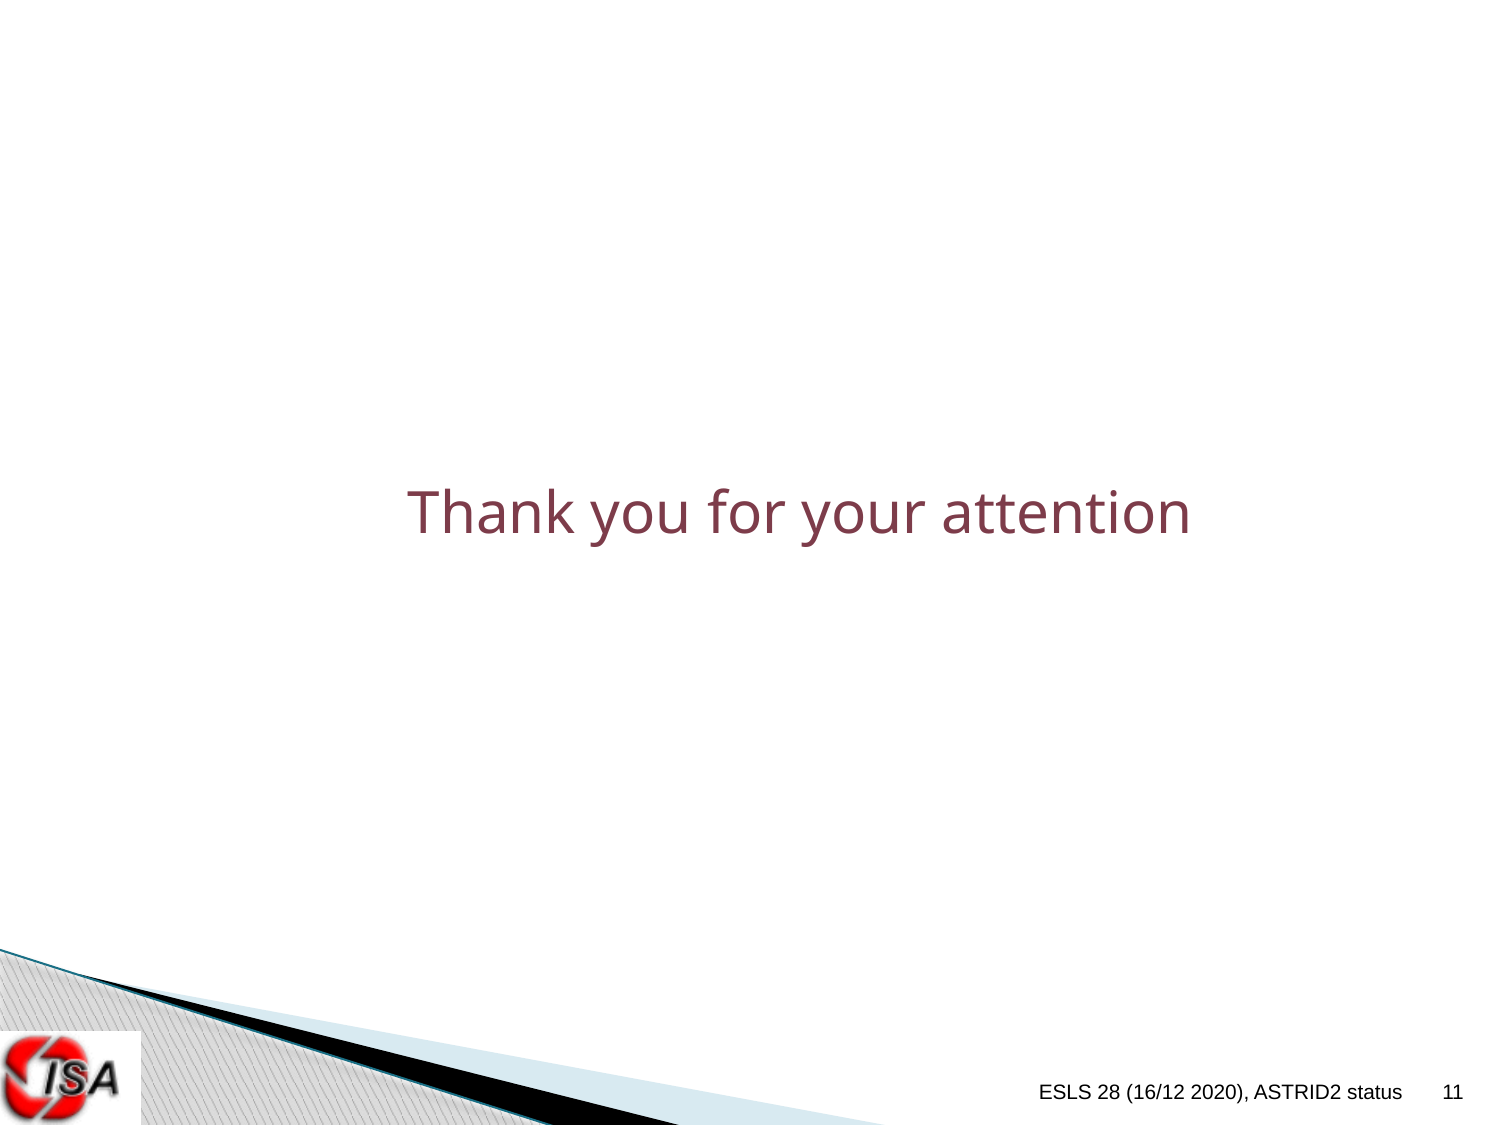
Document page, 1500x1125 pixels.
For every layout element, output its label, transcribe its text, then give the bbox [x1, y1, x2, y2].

picture [0, 1031, 141, 1125]
slide_number 11 [1418, 1074, 1479, 1112]
footer ESLS 28 (16/12 2020), ASTRID2 status [718, 1074, 1418, 1112]
list Thank you for your attention [75, 163, 1460, 986]
